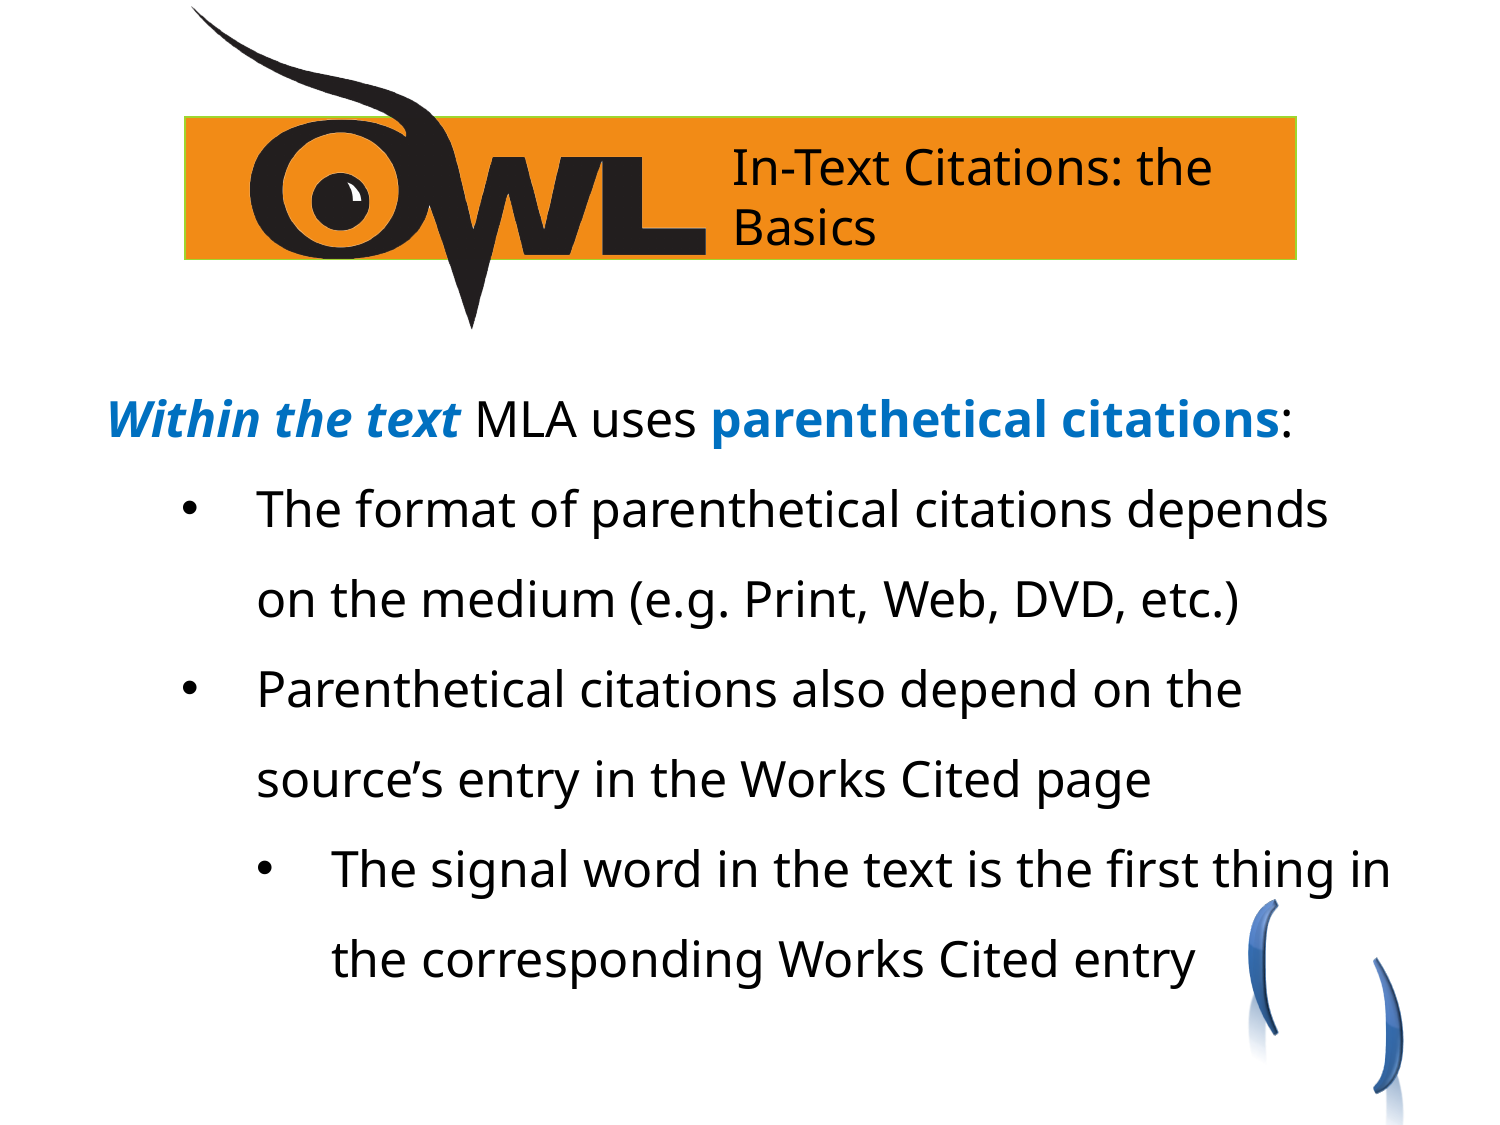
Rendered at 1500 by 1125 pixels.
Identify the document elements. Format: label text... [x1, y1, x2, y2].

text_box Within the text MLA uses parenthetical citations: The format of parenthetical citations depends on the medium (e.g. Print, Web, DVD, etc.) Parenthetical citations also depend on the source’s entry in the Works Cited page The signal word in the text is the first thing in the corresponding Works Cited entry [91, 349, 1409, 1001]
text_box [184, 0, 1297, 332]
picture [1195, 819, 1457, 1125]
